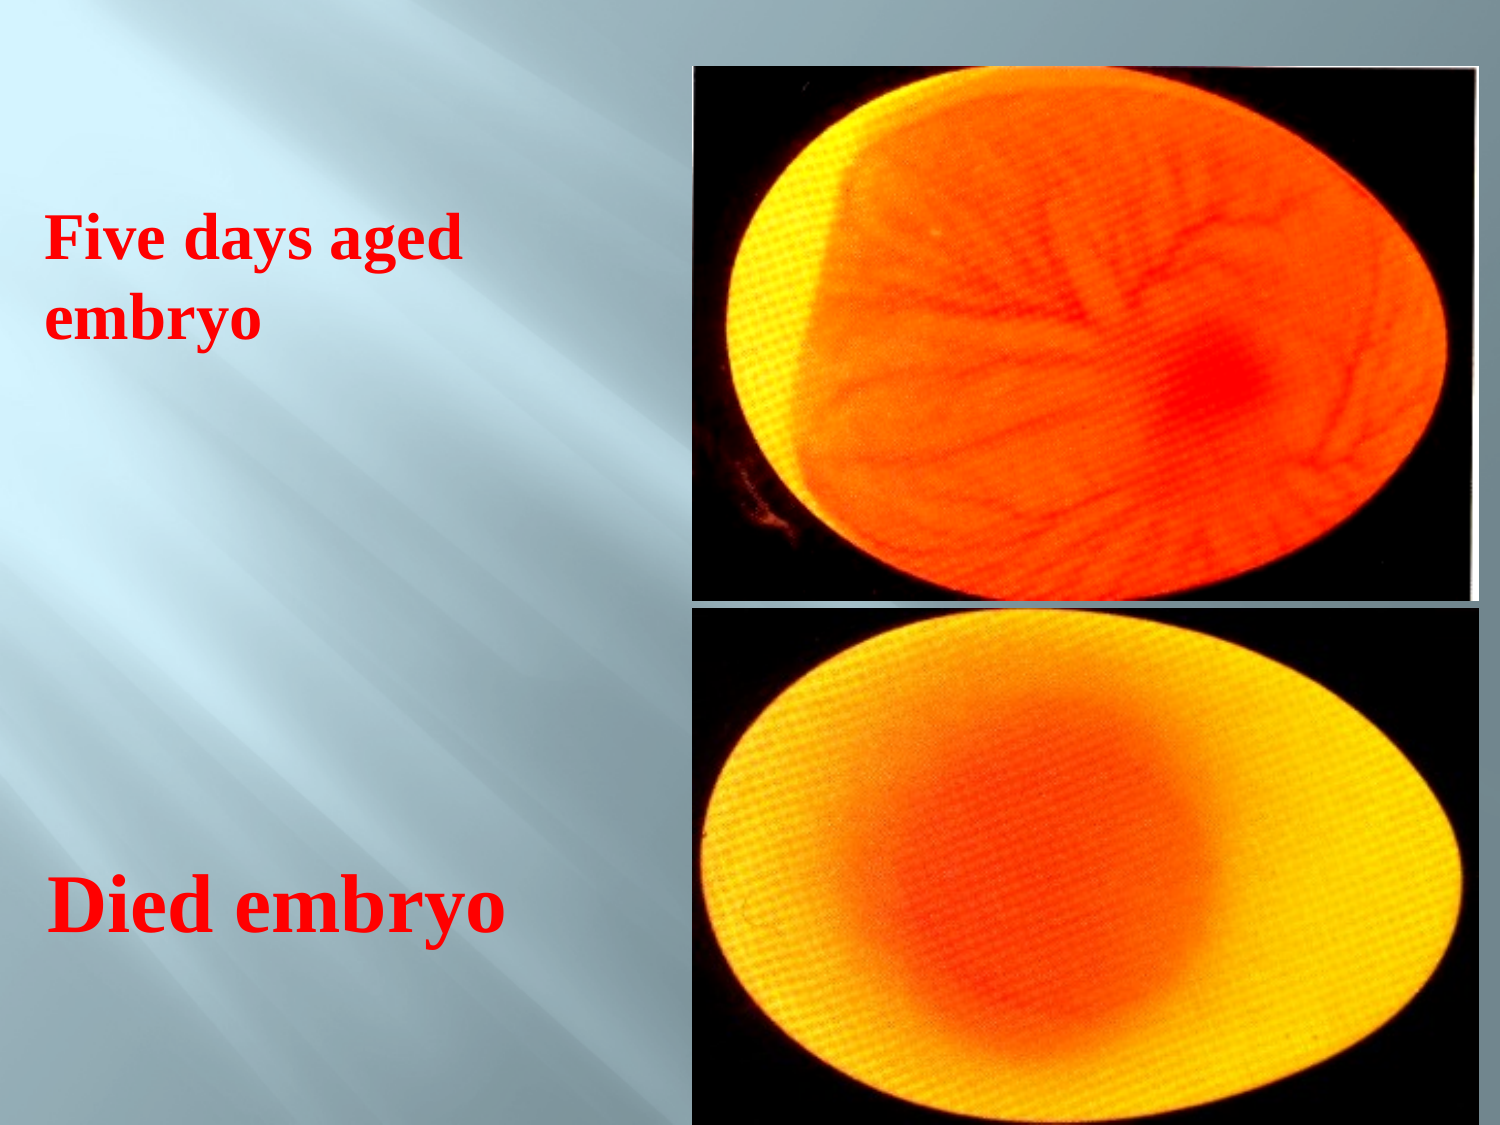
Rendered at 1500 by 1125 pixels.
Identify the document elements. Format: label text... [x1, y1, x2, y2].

text_box Died embryo [33, 786, 639, 1012]
picture [692, 608, 1479, 1125]
picture [692, 66, 1479, 601]
text_box Five days aged embryo [29, 137, 635, 409]
